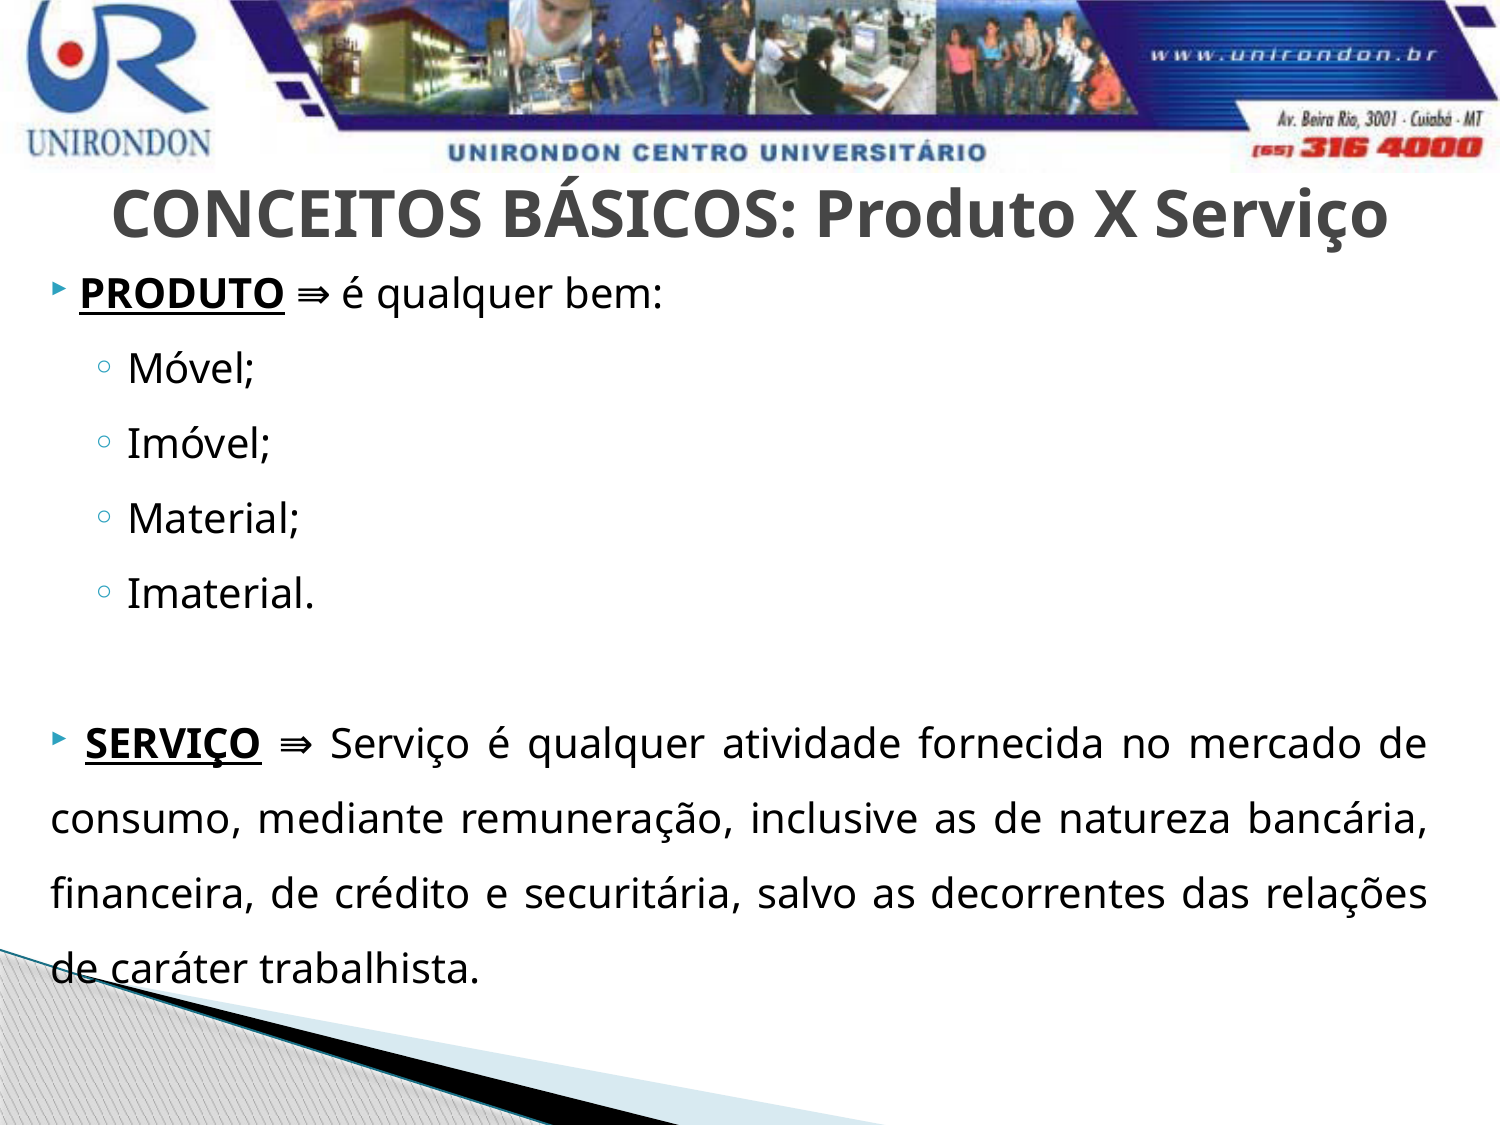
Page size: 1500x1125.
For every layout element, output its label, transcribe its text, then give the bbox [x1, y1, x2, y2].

title CONCEITOS BÁSICOS: Produto X Serviço [0, 183, 1500, 258]
list PRODUTO ⇛ é qualquer bem: Móvel; Imóvel; Material; Imaterial. SERVIÇO ⇛ Serviço é qualquer atividade fornecida no mercado de consumo, mediante remuneração, inclusive as de natureza bancária, financeira, de crédito e securitária, salvo as decorrentes das relações de caráter trabalhista. [35, 234, 1444, 1043]
picture [0, 0, 1500, 174]
